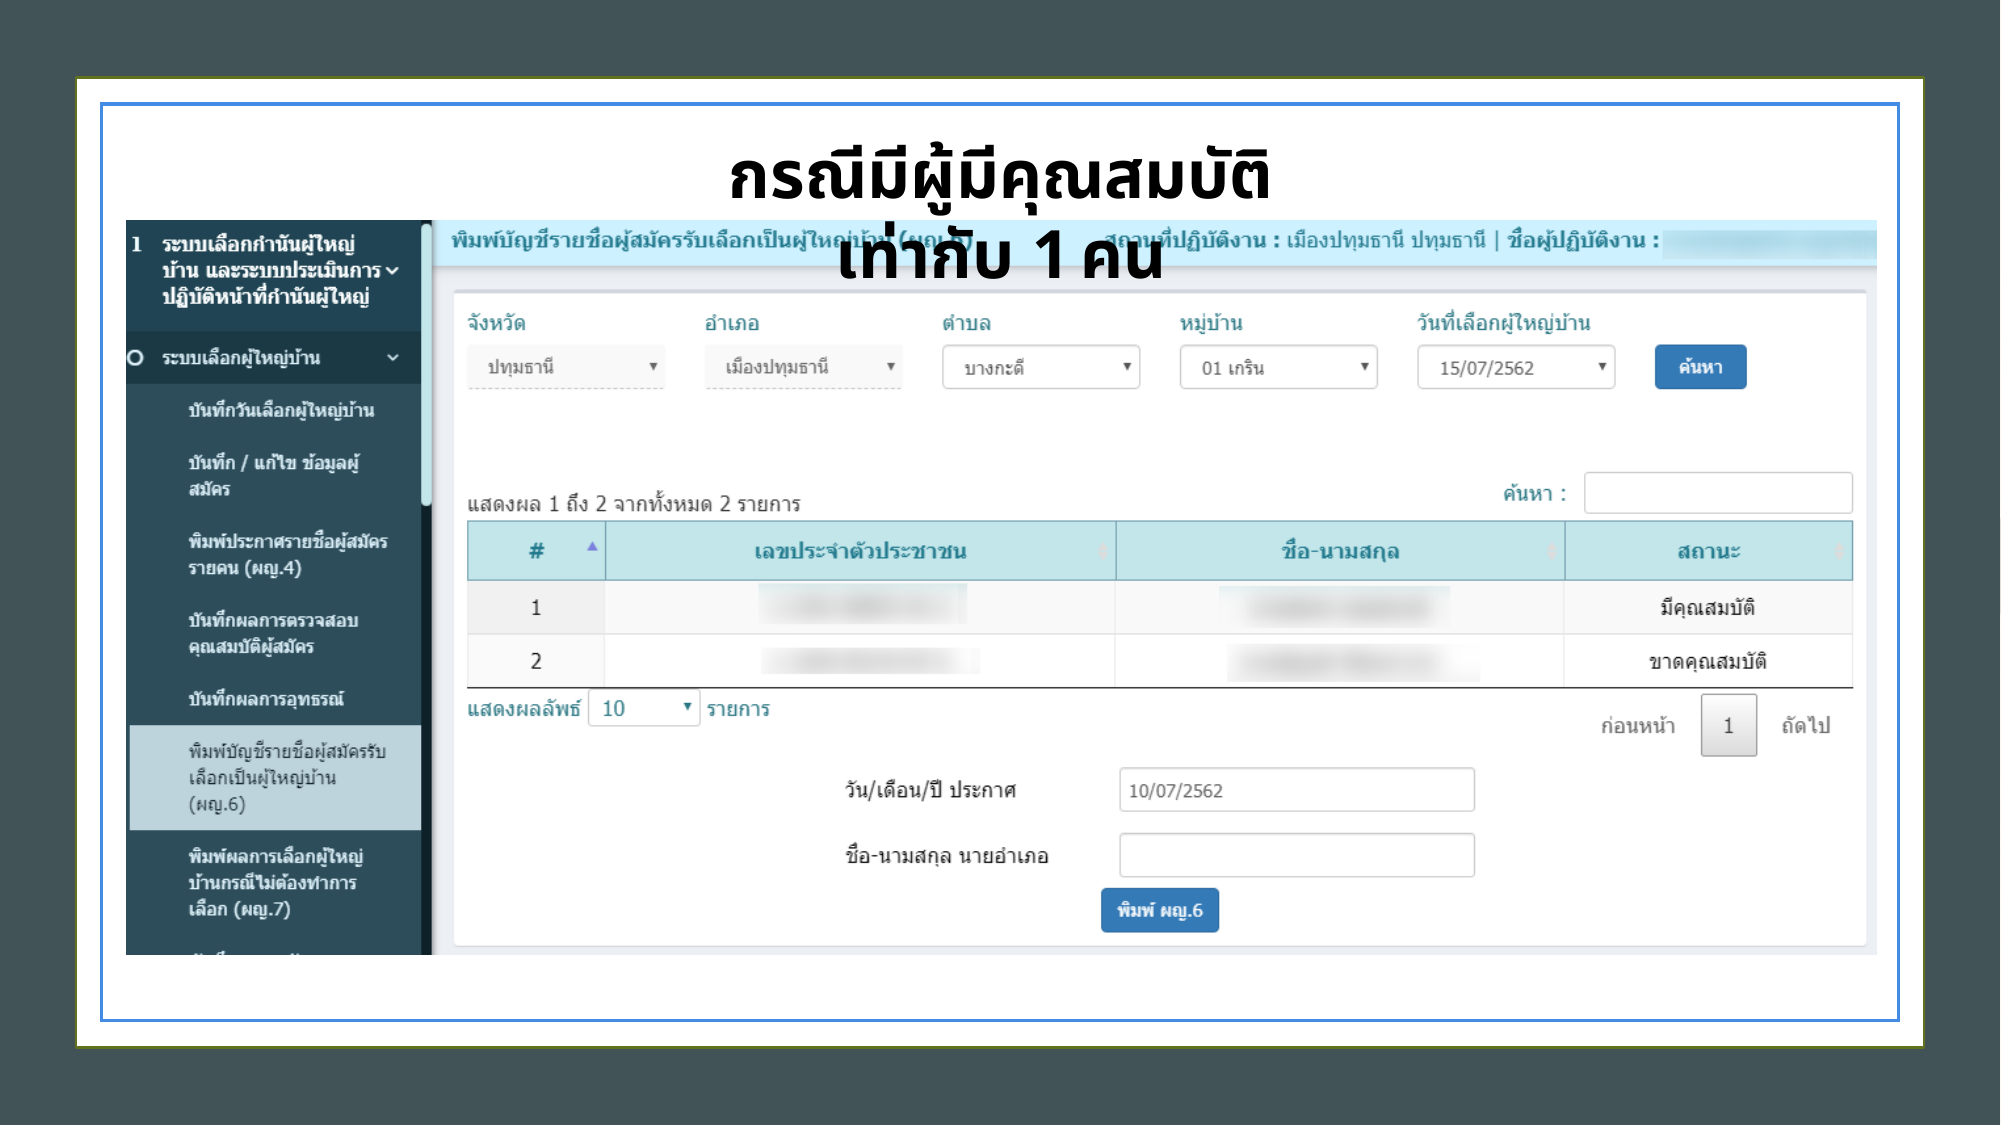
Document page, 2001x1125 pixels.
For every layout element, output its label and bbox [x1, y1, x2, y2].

picture [126, 220, 1877, 956]
text_box [0, 0, 2000, 1125]
